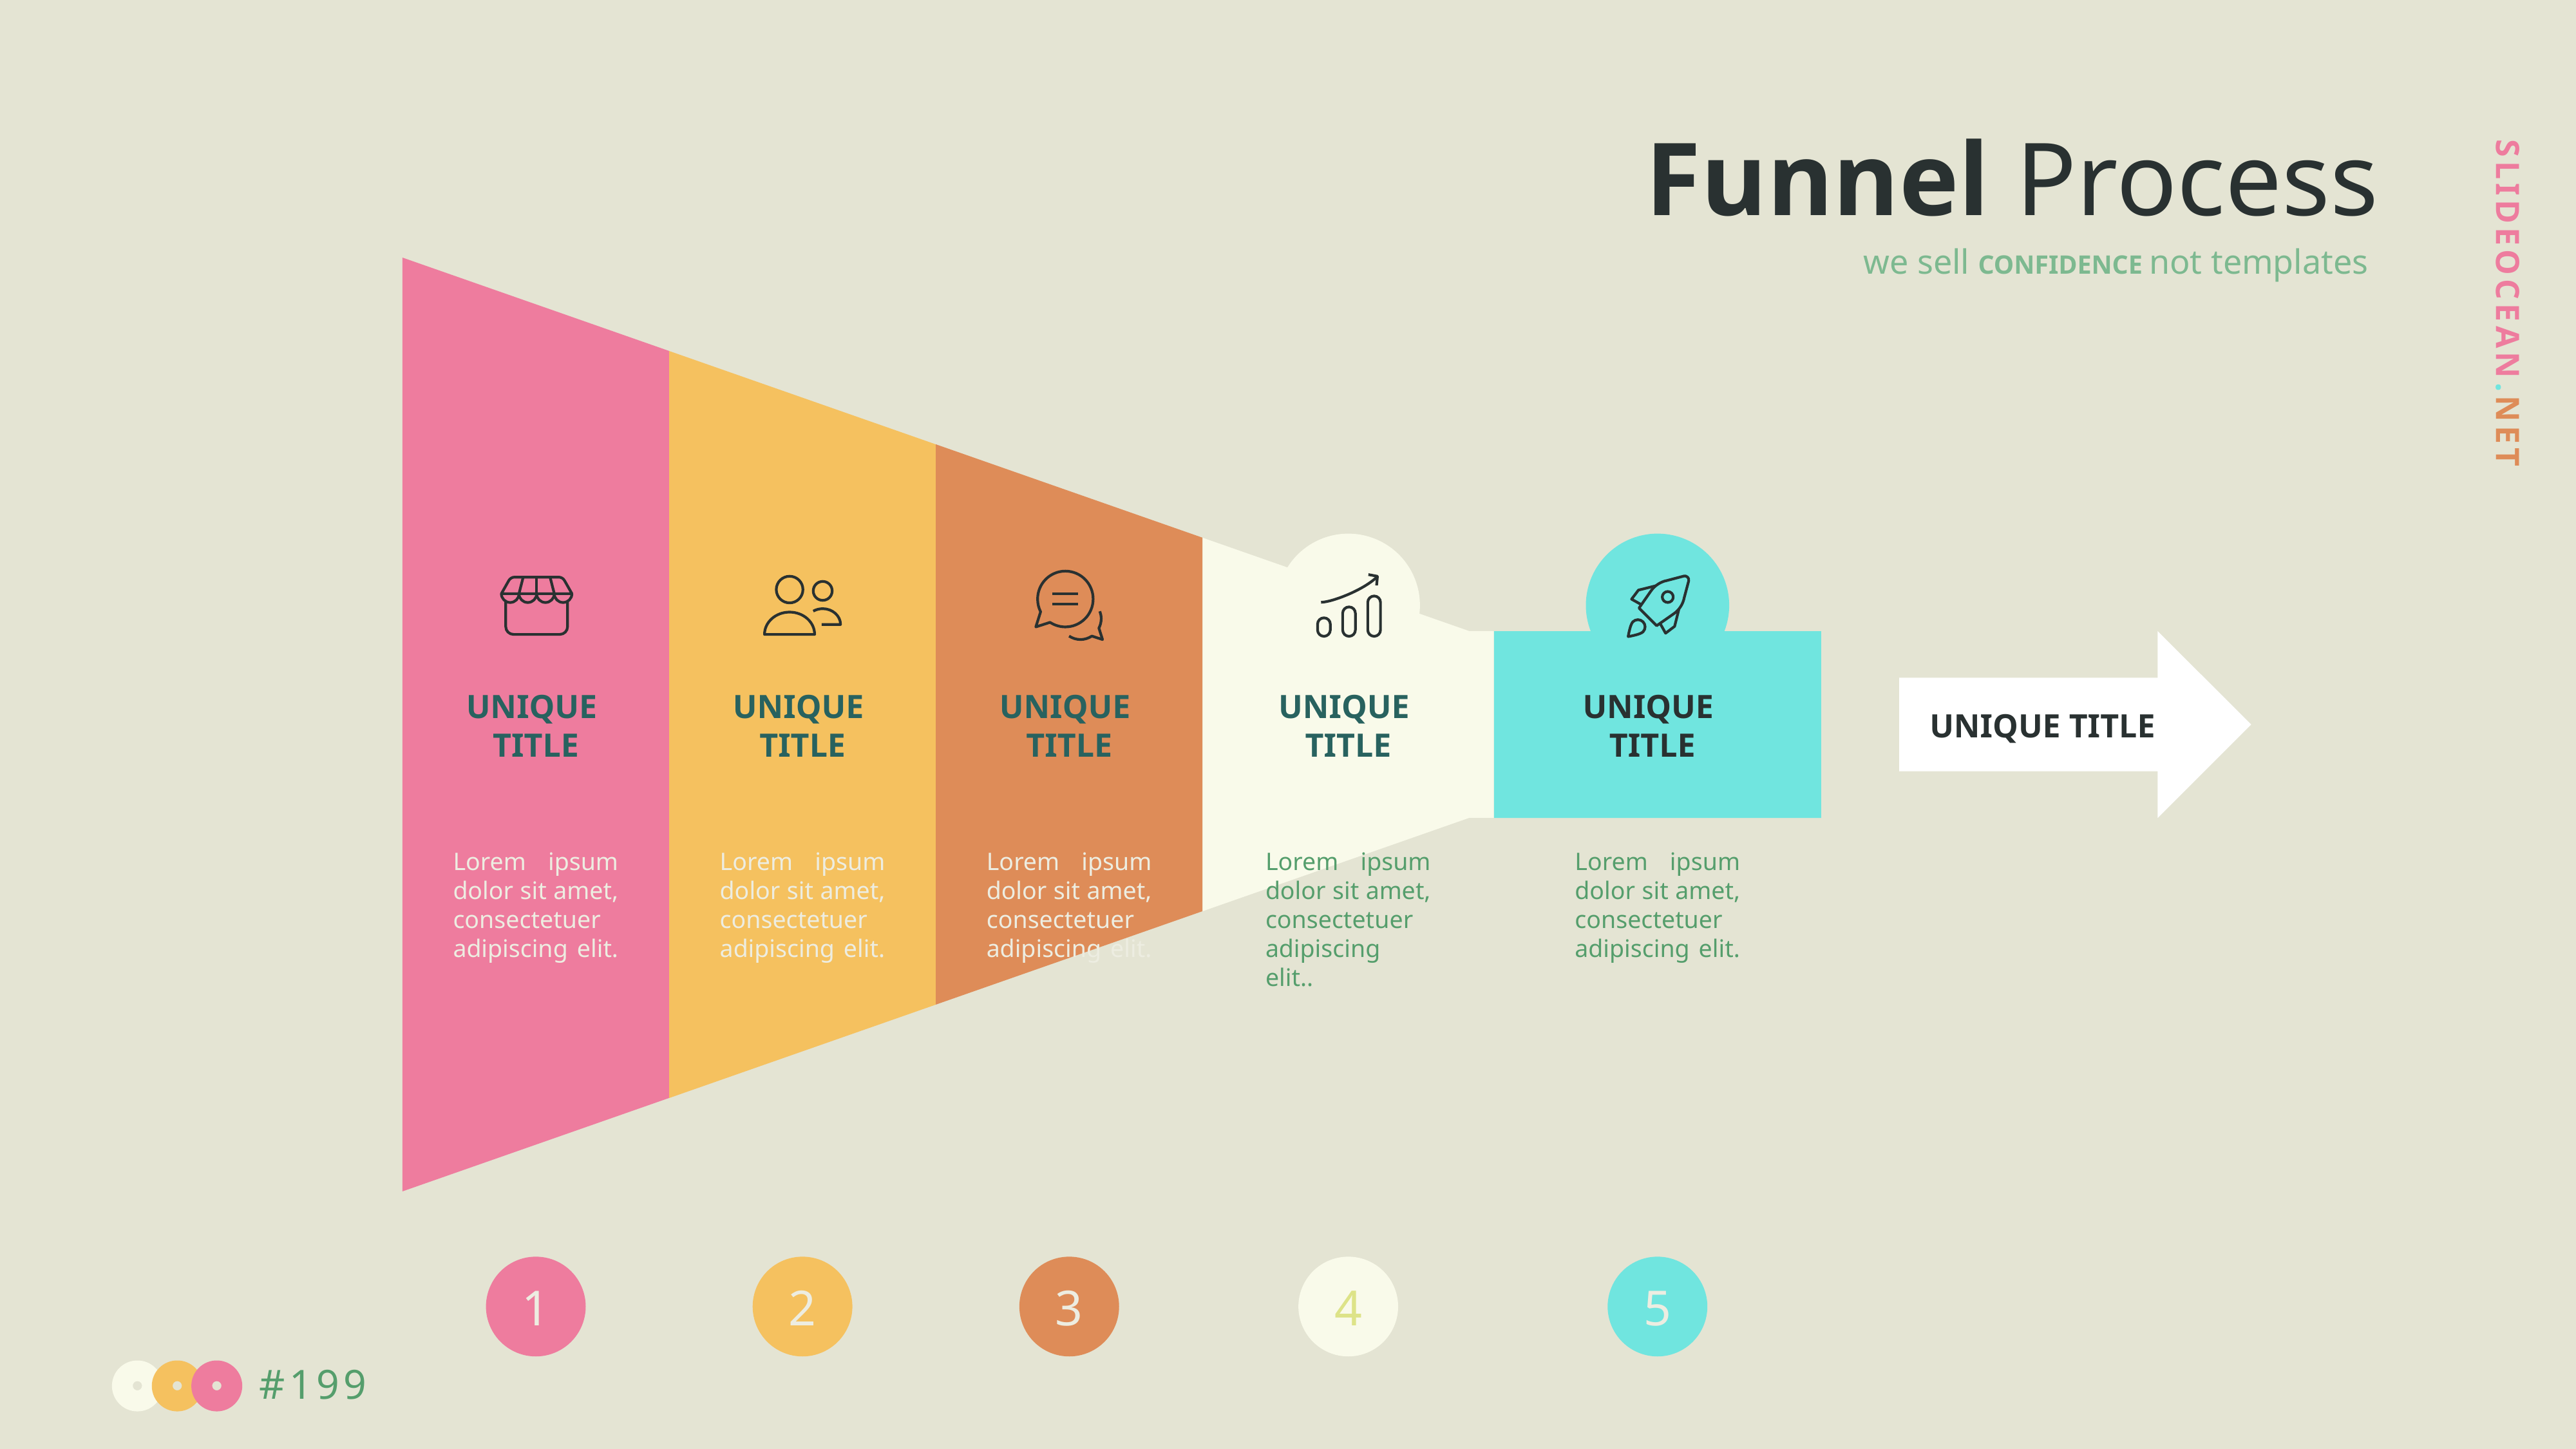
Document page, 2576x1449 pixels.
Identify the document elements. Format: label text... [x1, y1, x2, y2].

text_box [1275, 533, 1421, 678]
text_box [1321, 574, 1378, 603]
text_box [501, 577, 573, 635]
text_box we sell CONFIDENCE not templates [1853, 241, 2378, 285]
text_box [1201, 536, 1495, 913]
text_box [1036, 571, 1094, 627]
text_box #199 [259, 1359, 402, 1408]
text_box [934, 442, 1201, 1007]
text_box Funnel Process [1636, 110, 2389, 241]
text_box [670, 350, 934, 1099]
text_box [463, 533, 609, 678]
text_box 2 [752, 1255, 854, 1358]
text_box [730, 533, 876, 678]
text_box [764, 612, 815, 635]
text_box 5 [1606, 1255, 1709, 1358]
text_box Lorem ipsum dolor sit amet, consectetuer adipiscing elit. [1565, 841, 1750, 967]
text_box [1898, 629, 2253, 820]
text_box [1584, 533, 1730, 678]
text_box 1 [485, 1255, 587, 1358]
text_box UNIQUE TITLE [1908, 700, 2177, 749]
text_box [1631, 576, 1689, 634]
text_box 3 [1018, 1255, 1121, 1358]
text_box UNIQUE TITLE [1556, 681, 1741, 768]
text_box [1493, 630, 1823, 819]
text_box 4 [1297, 1255, 1399, 1358]
text_box Lorem ipsum dolor sit amet, consectetuer adipiscing elit.. [1256, 841, 1441, 996]
text_box Lorem ipsum dolor sit amet, consectetuer adipiscing elit. [977, 841, 1162, 967]
text_box [1628, 620, 1645, 637]
text_box [1342, 607, 1356, 637]
text_box Lorem ipsum dolor sit amet, consectetuer adipiscing elit. [443, 841, 629, 967]
text_box [1367, 596, 1381, 637]
text_box [813, 609, 841, 625]
text_box [1317, 618, 1331, 637]
text_box [813, 581, 833, 601]
text_box [996, 533, 1142, 678]
text_box Lorem ipsum dolor sit amet, consectetuer adipiscing elit. [710, 841, 895, 967]
text_box [401, 256, 670, 1193]
text_box [1069, 611, 1103, 640]
text_box [776, 576, 803, 603]
text_box UNIQUE TITLE [977, 681, 1162, 768]
text_box UNIQUE TITLE [1256, 681, 1441, 768]
text_box UNIQUE TITLE [443, 681, 629, 768]
text_box UNIQUE TITLE [710, 681, 895, 768]
